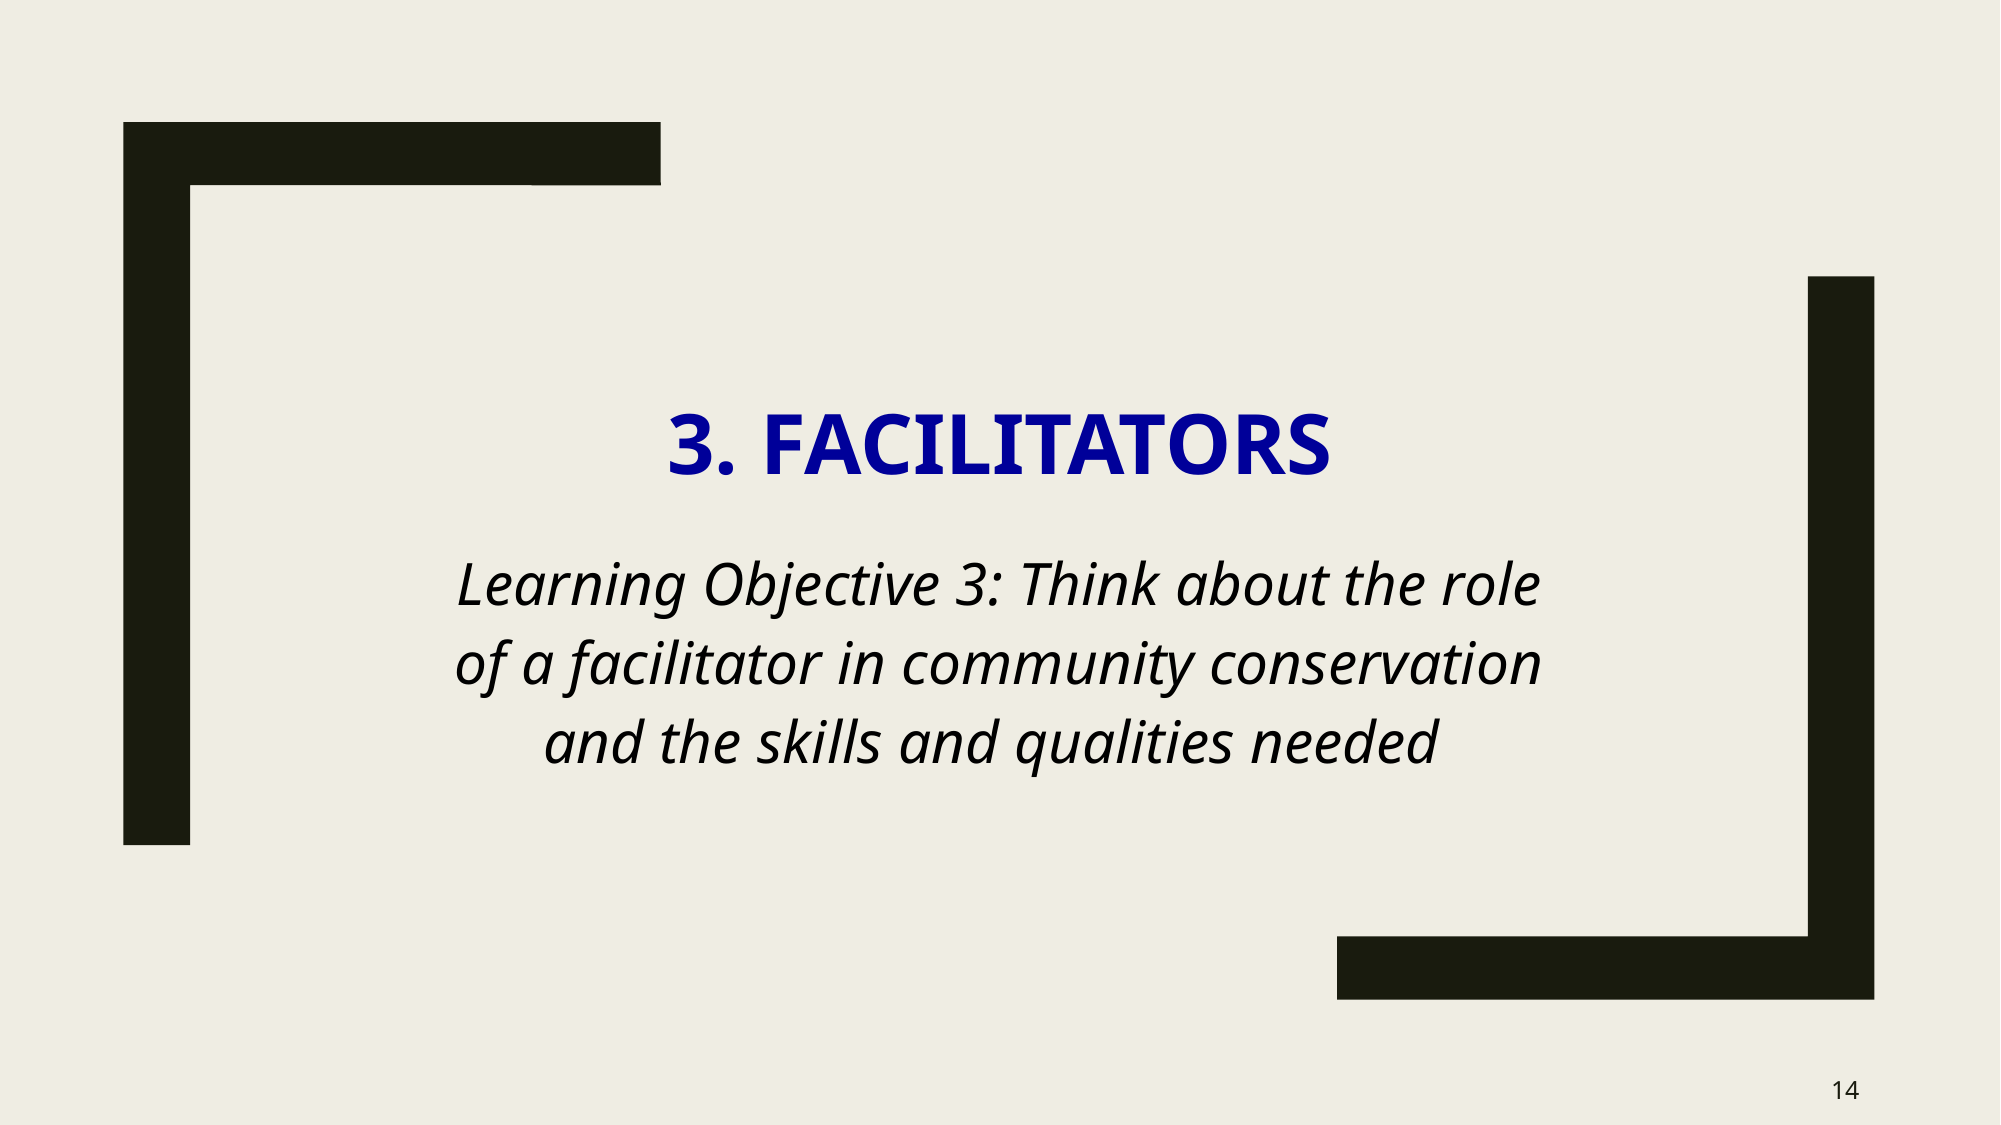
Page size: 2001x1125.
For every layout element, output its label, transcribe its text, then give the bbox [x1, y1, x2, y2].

subtitle Learning Objective 3: Think about the role of a facilitator in community conservation and the skills and qualities needed [439, 531, 1561, 825]
title 3. facilitators [314, 242, 1686, 501]
slide_number 14 [1612, 1058, 1875, 1125]
